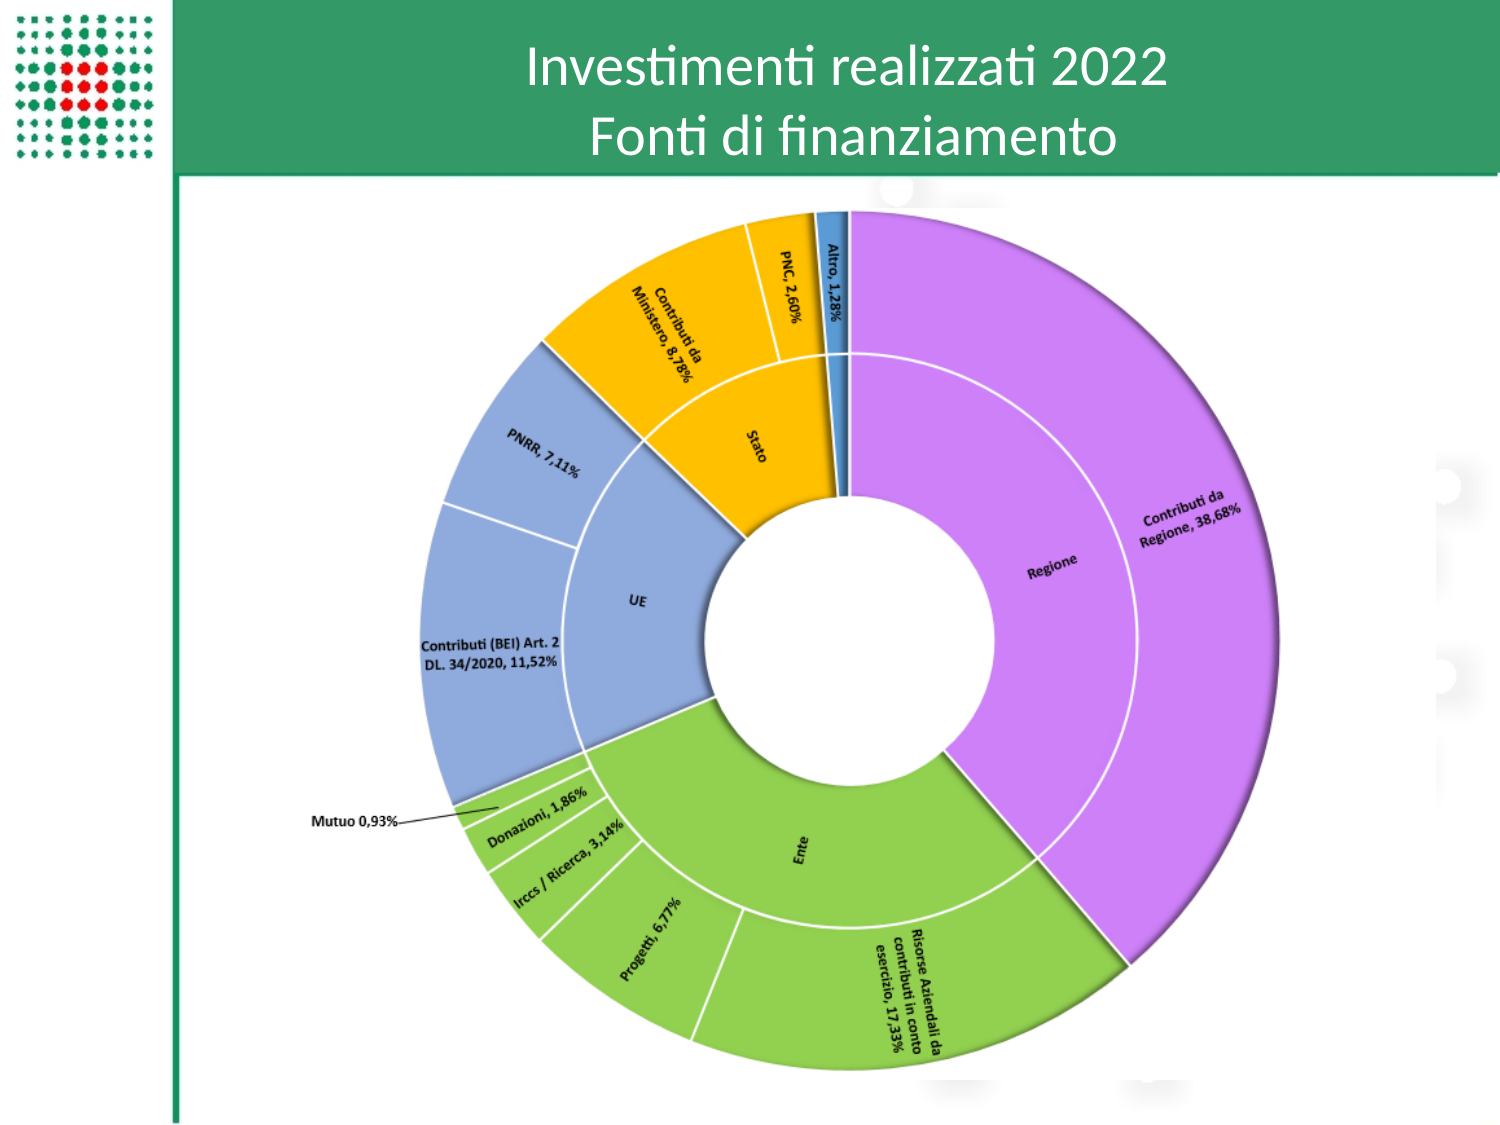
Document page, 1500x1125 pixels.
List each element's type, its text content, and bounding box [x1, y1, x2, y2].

text_box Investimenti realizzati 2022 Fonti di finanziamento [248, 54, 1459, 141]
picture [0, 0, 1500, 1125]
